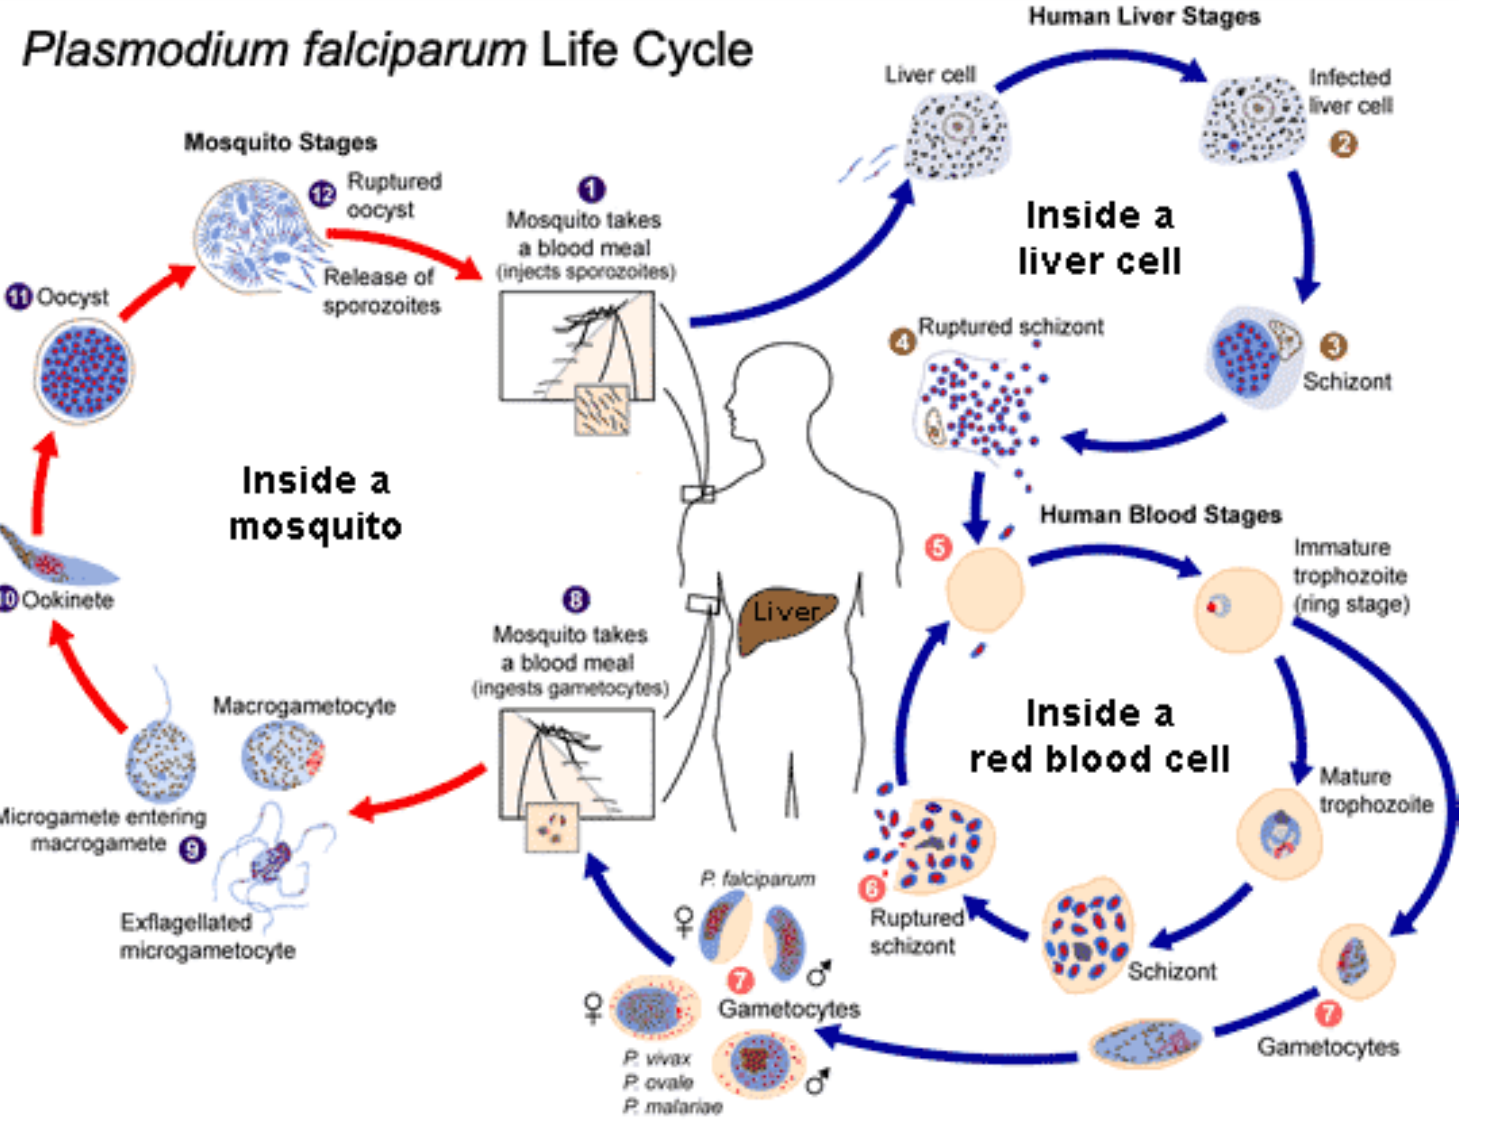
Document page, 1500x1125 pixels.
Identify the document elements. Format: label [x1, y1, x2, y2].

list [0, 0, 1459, 1122]
